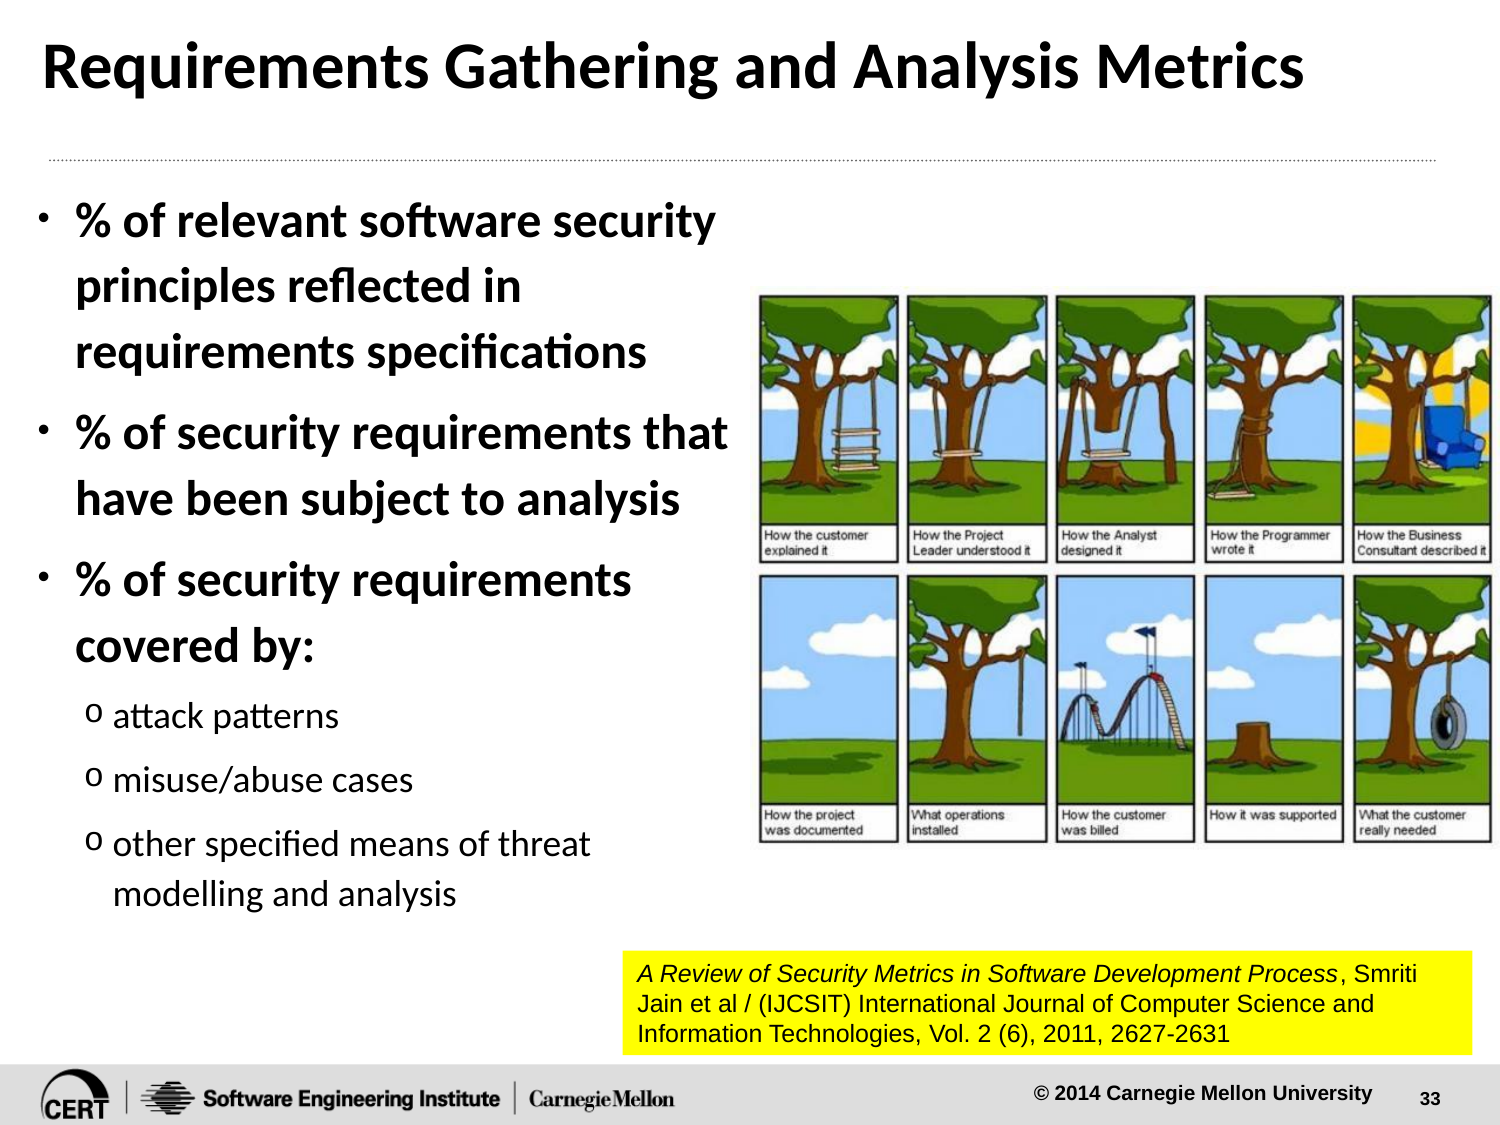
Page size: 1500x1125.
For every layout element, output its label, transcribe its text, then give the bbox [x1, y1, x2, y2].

picture [749, 286, 1500, 850]
picture [24, 1065, 688, 1125]
text_box A Review of Security Metrics in Software Development Process, Smriti Jain et al / (IJCSIT) International Journal of Computer Science and Information Technologies, Vol. 2 (6), 2011, 2627-2631 [622, 950, 1473, 1056]
title Requirements Gathering and Analysis Metrics [42, 37, 1434, 155]
list % of relevant software security principles reflected in requirements specifications % of security requirements that have been subject to analysis % of security requirements covered by: attack patterns misuse/abuse cases other specified means of threat modelling and analysis [37, 180, 751, 1050]
